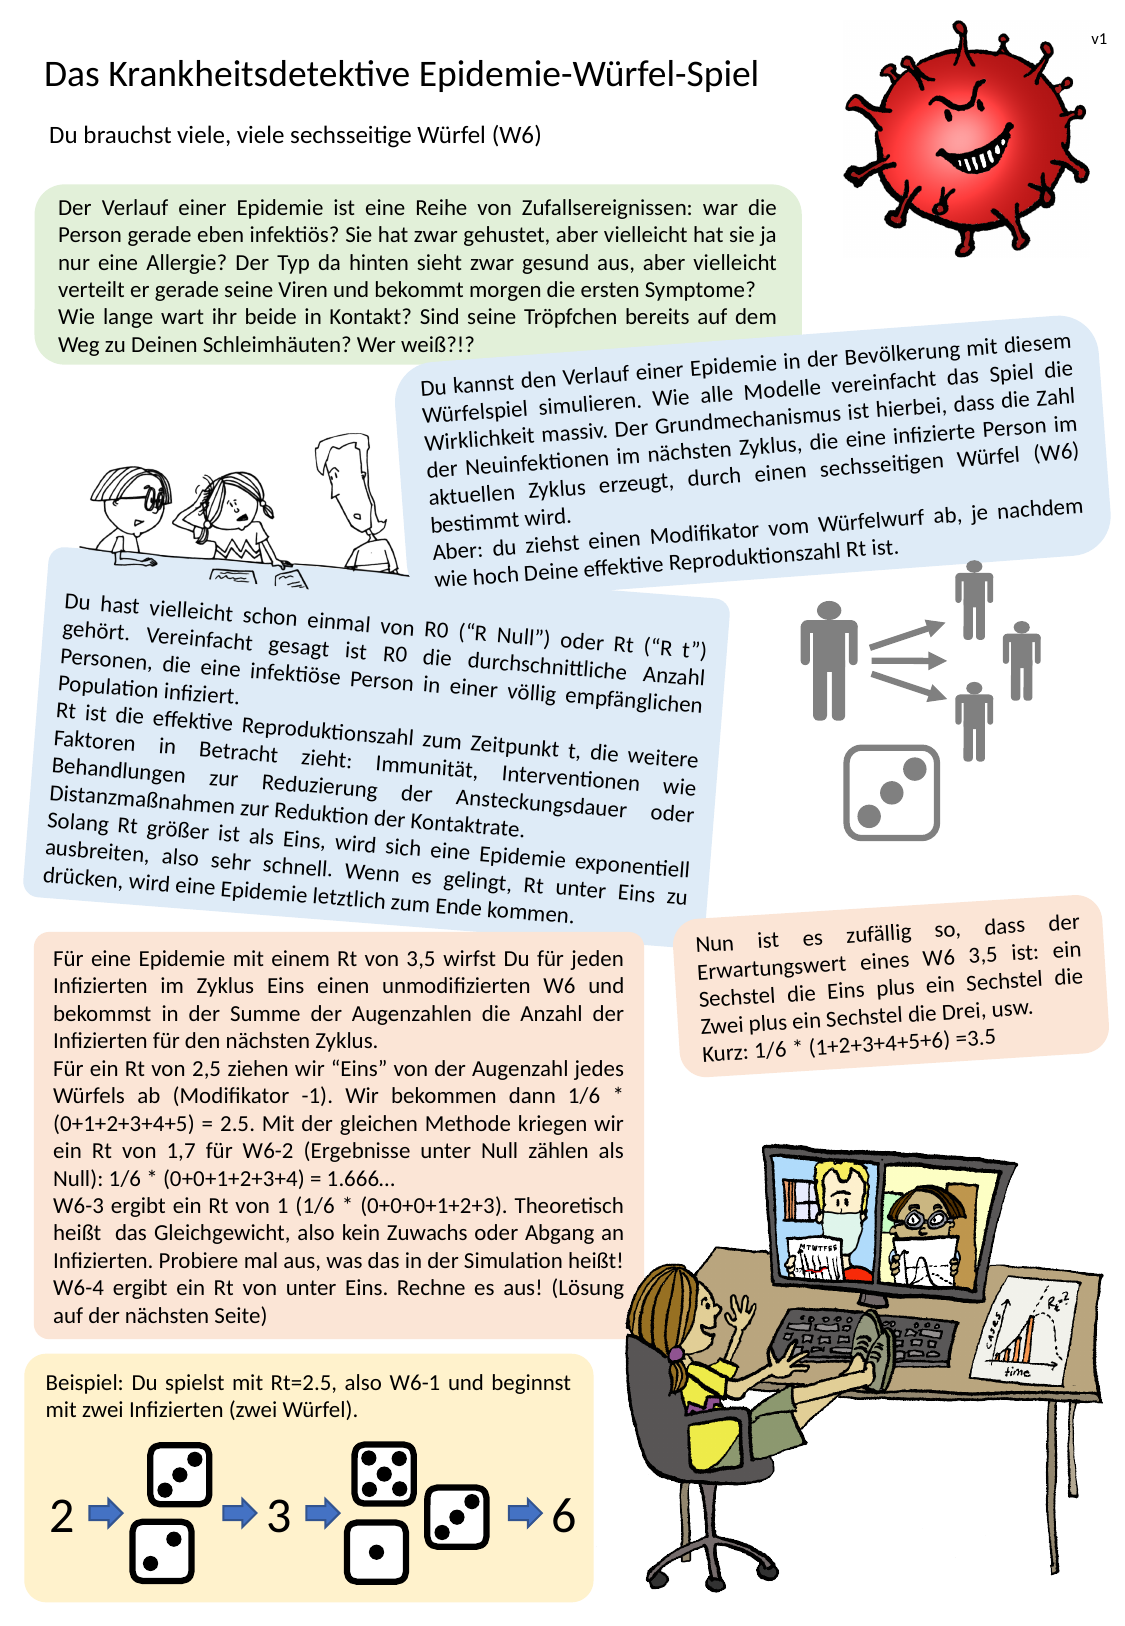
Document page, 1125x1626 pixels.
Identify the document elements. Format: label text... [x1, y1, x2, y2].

text_box [507, 1496, 544, 1530]
text_box Das Krankheitsdetektive Epidemie-Würfel-Spiel [29, 41, 843, 102]
text_box Beispiel: Du spielst mit Rt=2.5, also W6-1 und beginnst mit zwei Infizierten (zwei Würfel). [23, 1352, 595, 1604]
text_box Nun ist es zufällig so, dass der Erwartungswert eines W6 3,5 ist: ein Sechstel die Eins plus ein Sechstel die Zwei plus ein Sechstel die Drei, usw. Kurz: 1/6 * (1+2+3+4+5+6) =3.5 [672, 894, 1110, 1079]
text_box [222, 1496, 251, 1530]
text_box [846, 747, 938, 839]
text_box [346, 1444, 487, 1582]
picture [843, 20, 1090, 258]
text_box Für eine Epidemie mit einem Rt von 3,5 wirfst Du für jeden Infizierten im Zyklus Eins einen unmodifizierten W6 und bekommst in der Summe der Augenzahlen die Anzahl der Infizierten für den nächsten Zyklus. Für ein Rt von 2,5 ziehen wir “Eins” von der Augenzahl jedes Würfels ab (Modifikator -1). Wir bekommen dann 1/6 * (0+1+2+3+4+5) = 2.5. Mit der gleichen Methode kriegen wir ein Rt von 1,7 für W6-2 (Ergebnisse unter Null zählen als Null): 1/6 * (0+0+1+2+3+4) = 1.666… W6-3 ergibt ein Rt von 1 (1/6 * (0+0+0+1+2+3). Theoretisch heißt das Gleichgewicht, also kein Zuwachs oder Abgang an Infizierten. Probiere mal aus, was das in der Simulation heißt! W6-4 ergibt ein Rt von unter Eins. Rechne es aus! (Lösung auf der nächsten Seite) [32, 930, 646, 1341]
text_box 6 [536, 1475, 570, 1550]
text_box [800, 560, 1041, 762]
text_box Der Verlauf einer Epidemie ist eine Reihe von Zufallsereignissen: war die Person gerade eben infektiös? Sie hat zwar gehustet, aber vielleicht hat sie ja nur eine Allergie? Der Typ da hinten sieht zwar gesund aus, aber vielleicht verteilt er gerade seine Viren und bekommt morgen die ersten Symptome? Wie lange wart ihr beide in Kontakt? Sind seine Tröpfchen bereits auf dem Weg zu Deinen Schleimhäuten? Wer weiß?!? [33, 183, 803, 366]
picture [596, 1143, 1104, 1593]
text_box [132, 1445, 210, 1581]
text_box v1 [1090, 20, 1125, 56]
text_box 3 [251, 1475, 285, 1550]
text_box 2 [34, 1475, 68, 1550]
text_box Du hast vielleicht schon einmal von R0 (“R Null”) oder Rt (“R t”) gehört. Vereinfacht gesagt ist R0 die durchschnittliche Anzahl Personen, die eine infektiöse Person in einer völlig empfänglichen Population infiziert. Rt ist die effektive Reproduktionszahl zum Zeitpunkt t, die weitere Faktoren in Betracht zieht: Immunität, Interventionen wie Behandlungen zur Reduzierung der Ansteckungsdauer oder Distanzmaßnahmen zur Reduktion der Kontaktrate. Solang Rt größer ist als Eins, wird sich eine Epidemie exponentiell ausbreiten, also sehr schnell. Wenn es gelingt, Rt unter Eins zu drücken, wird eine Epidemie letztlich zum Ende kommen. [22, 546, 731, 949]
text_box Du brauchst viele, viele sechsseitige Würfel (W6) [34, 110, 609, 156]
picture [78, 407, 443, 601]
text_box [88, 1496, 125, 1530]
text_box Du kannst den Verlauf einer Epidemie in der Bevölkerung mit diesem Würfelspiel simulieren. Wie alle Modelle vereinfacht das Spiel die Wirklichkeit massiv. Der Grundmechanismus ist hierbei, dass die Zahl der Neuinfektionen im nächsten Zyklus, die eine infizierte Person im aktuellen Zyklus erzeugt, durch einen sechsseitigen Würfel (W6) bestimmt wird. Aber: du ziehst einen Modifikator vom Würfelwurf ab, je nachdem wie hoch Deine effektive Reproduktionszahl Rt ist. [393, 314, 1112, 604]
text_box [305, 1496, 341, 1530]
